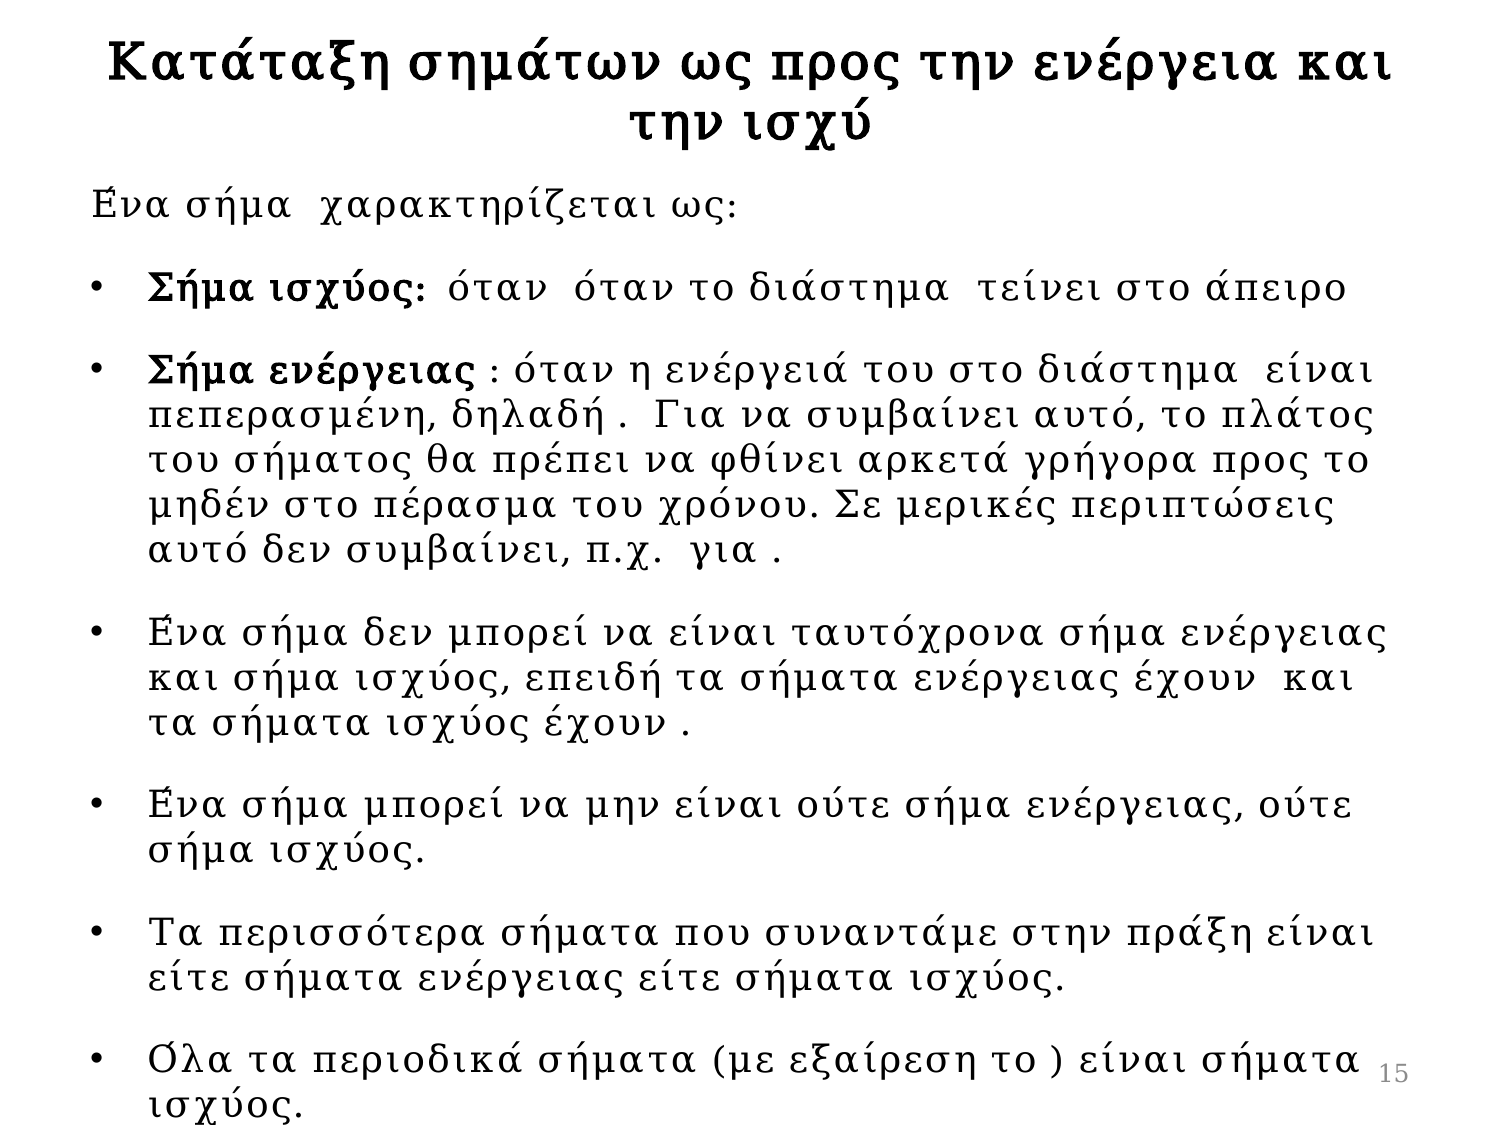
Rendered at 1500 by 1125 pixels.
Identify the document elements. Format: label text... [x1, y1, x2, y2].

title Κατάταξη σημάτων ως προς την ενέργεια και την ισχύ [75, 19, 1425, 159]
slide_number 15 [1222, 1042, 1425, 1103]
